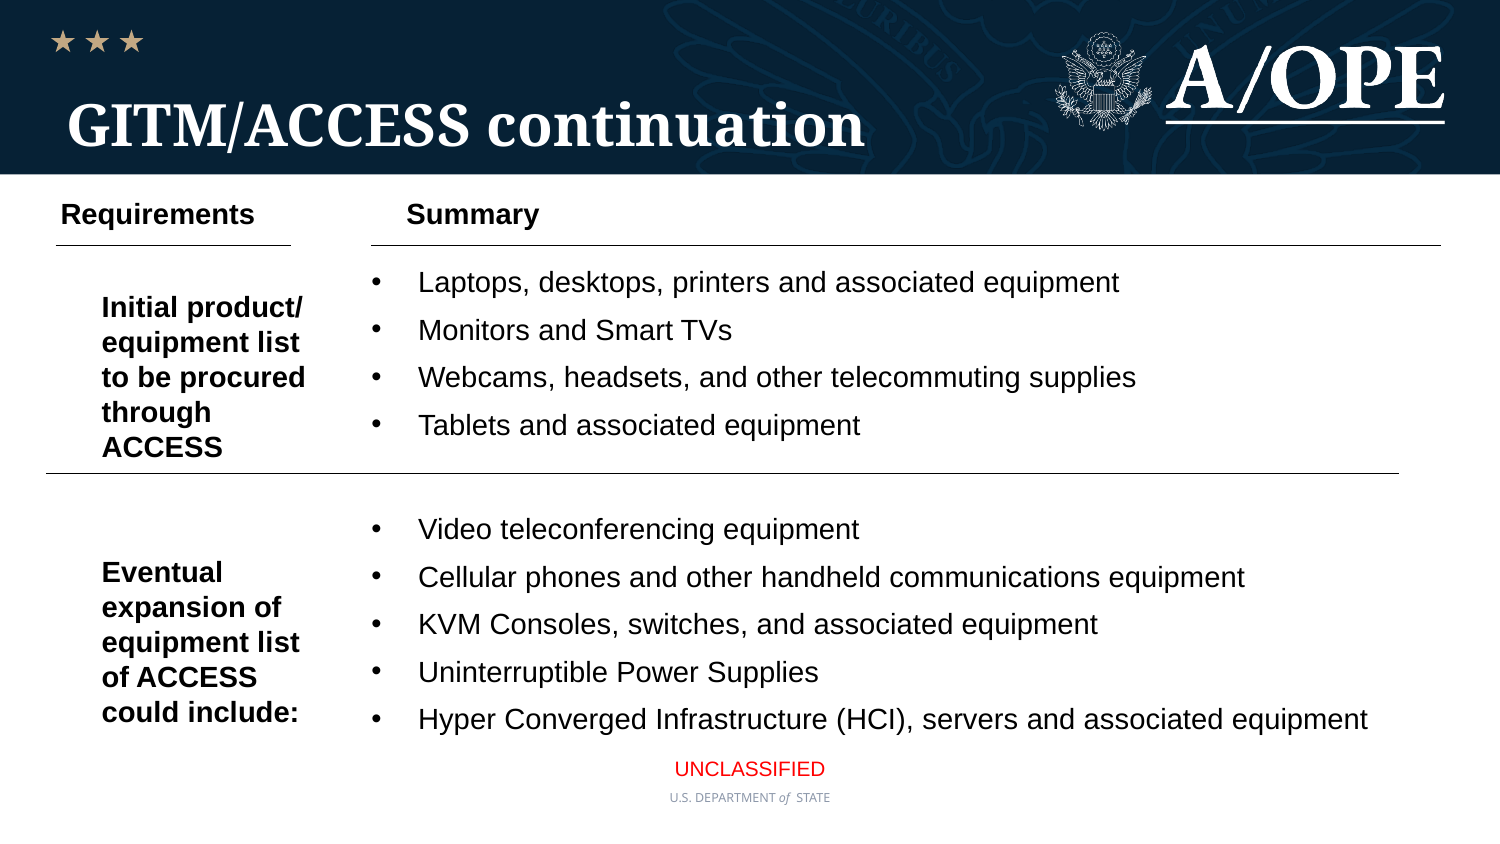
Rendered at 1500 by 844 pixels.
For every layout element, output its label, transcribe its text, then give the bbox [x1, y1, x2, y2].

text_box Summary [371, 195, 1442, 231]
picture [587, 0, 1500, 174]
text_box Eventual expansion of equipment list of ACCESS could include: [66, 553, 322, 729]
text_box Initial product/ equipment list to be procured through ACCESS [66, 288, 322, 395]
title GITM/ACCESS continuation [51, 72, 1449, 167]
text_box Video teleconferencing equipment Cellular phones and other handheld communications equipment KVM Consoles, switches, and associated equipment Uninterruptible Power Supplies Hyper Converged Infrastructure (HCI), servers and associated equipment [371, 510, 1372, 736]
text_box Laptops, desktops, printers and associated equipment Monitors and Smart TVs Webcams, headsets, and other telecommuting supplies Tablets and associated equipment [371, 263, 1372, 466]
text_box UNCLASSIFIED [659, 747, 841, 788]
text_box Requirements [45, 187, 362, 238]
